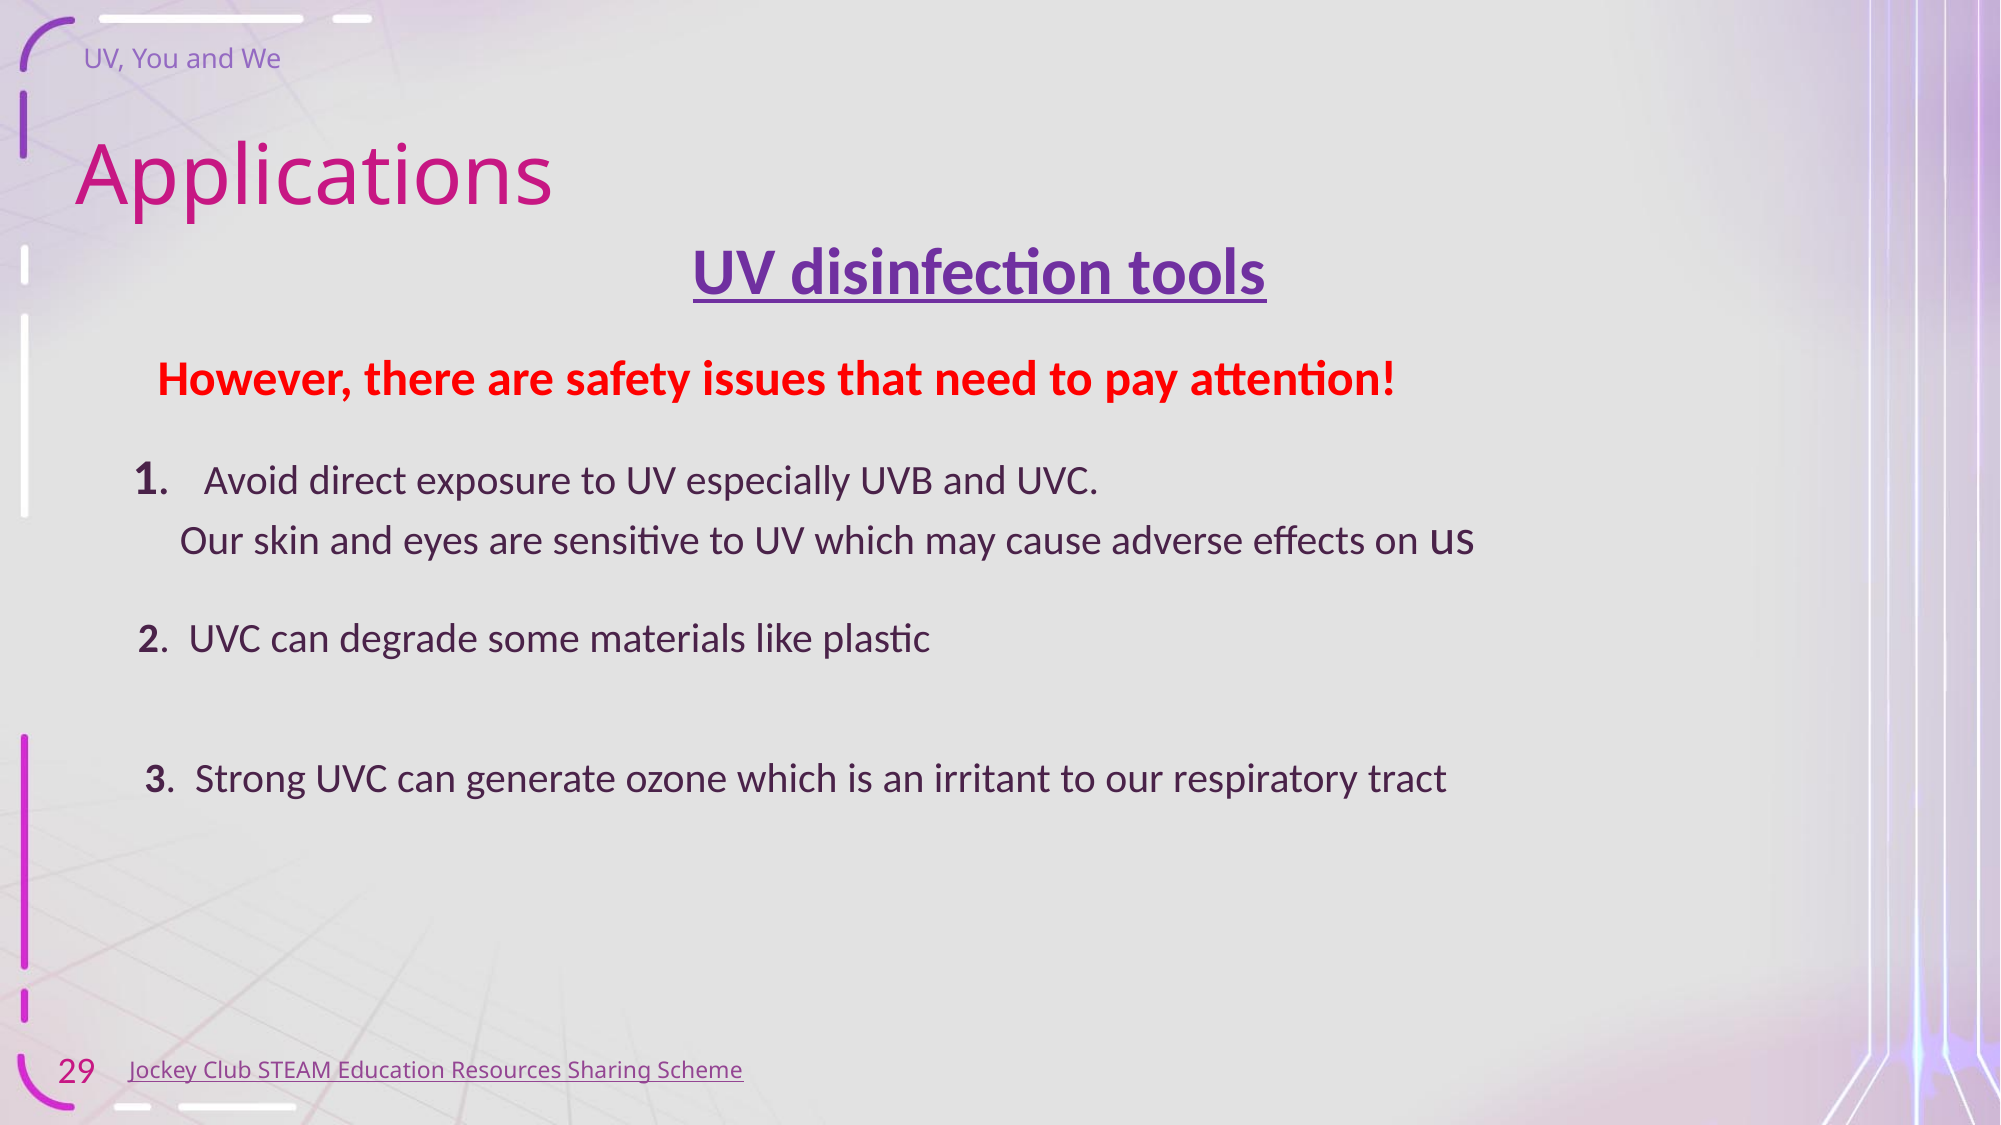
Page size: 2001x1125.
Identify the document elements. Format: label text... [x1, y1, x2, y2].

text_box 1. Avoid direct exposure to UV especially UVB and UVC. Our skin and eyes are sensitive to UV which may cause adverse effects on us [117, 436, 1490, 572]
text_box However, there are safety issues that need to pay attention! [142, 338, 1413, 436]
text_box 2. UVC can degrade some materials like plastic [123, 603, 956, 669]
title Applications [61, 63, 1571, 279]
picture [0, 0, 2001, 1125]
text_box UV disinfection tools [677, 220, 1282, 316]
text_box 3. Strong UVC can generate ozone which is an irritant to our respiratory tract [129, 743, 1473, 808]
